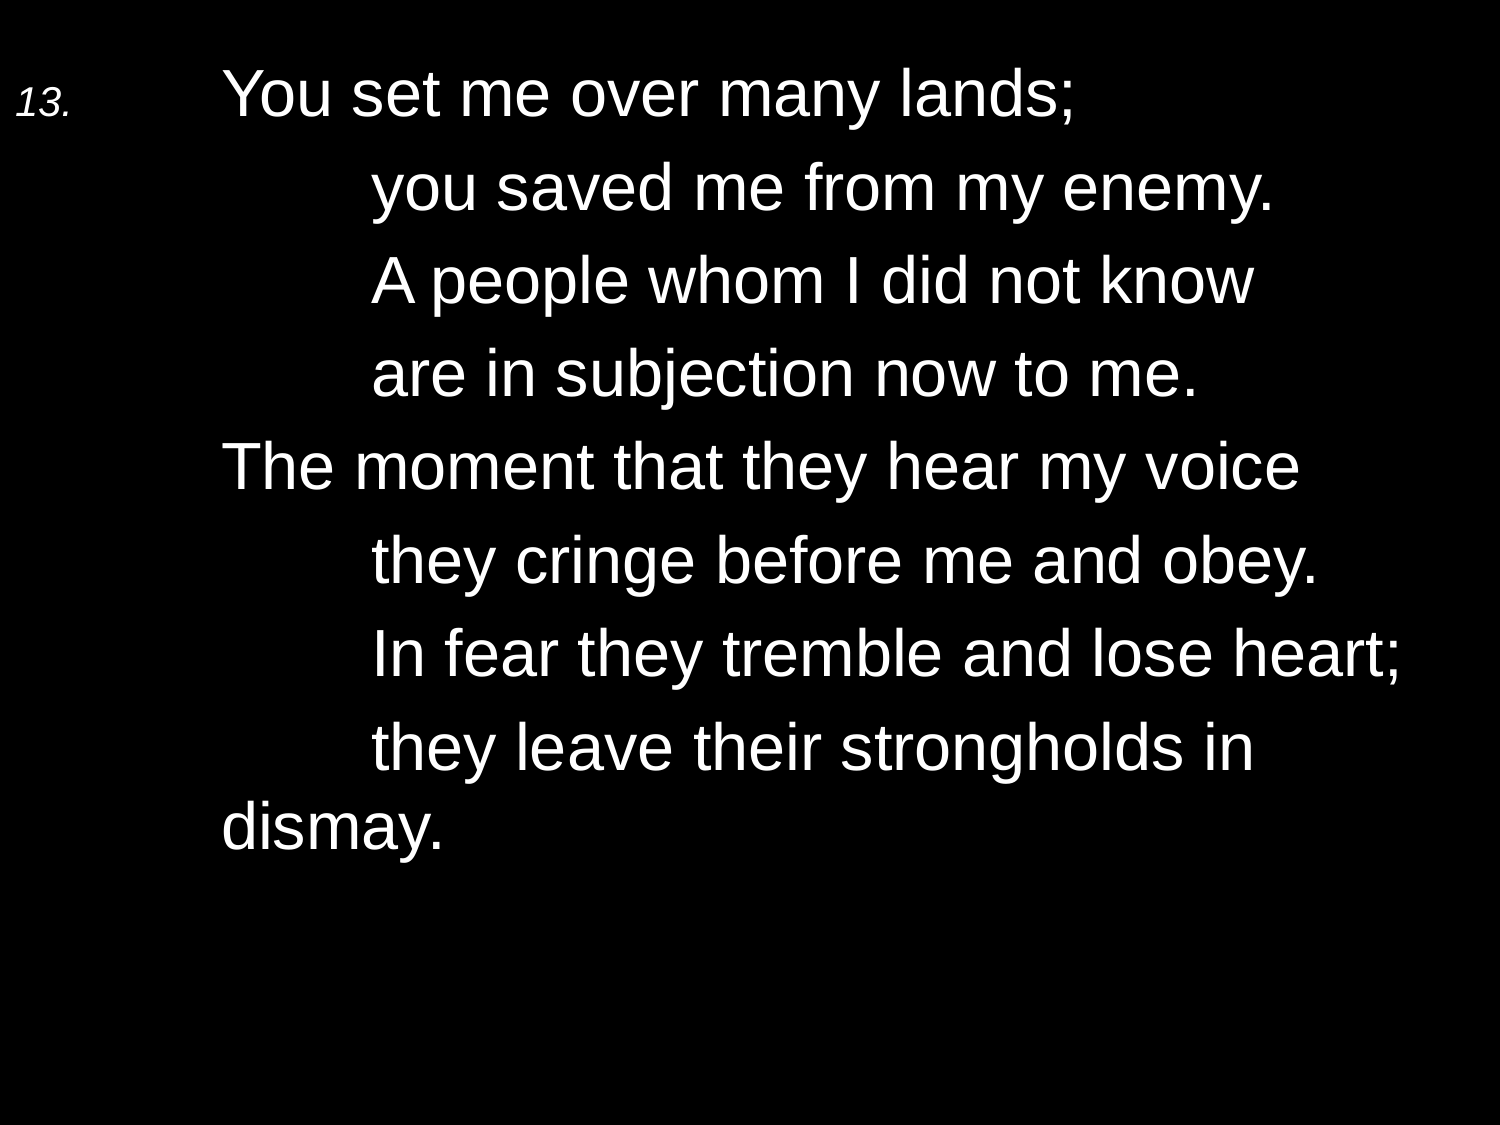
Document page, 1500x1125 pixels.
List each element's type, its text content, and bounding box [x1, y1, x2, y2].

list 13. You set me over many lands; you saved me from my enemy. A people whom I did not know are in subjection now to me. The moment that they hear my voice they cringe before me and obey. In fear they tremble and lose heart; they leave their strongholds in dismay. [0, 42, 1500, 1047]
